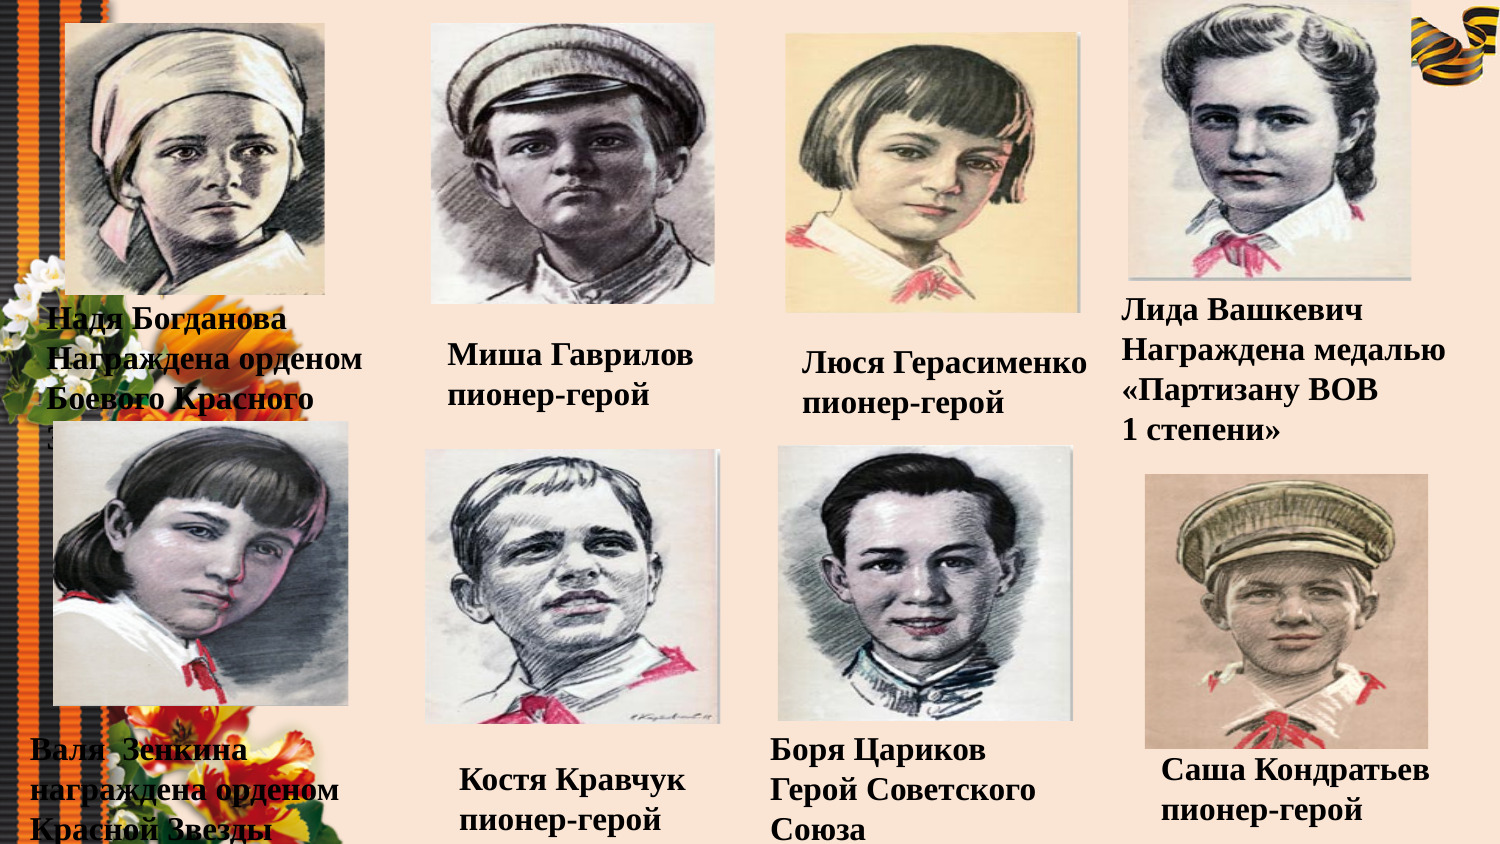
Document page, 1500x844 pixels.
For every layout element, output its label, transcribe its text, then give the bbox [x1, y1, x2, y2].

picture [424, 448, 721, 725]
picture [777, 445, 1074, 721]
text_box Надя Богданова Награждена орденом Боевого Красного Знамени [31, 289, 379, 464]
picture [785, 31, 1081, 313]
text_box Саша Кондратьев пионер-герой [1146, 739, 1446, 835]
text_box Боря Цариков Герой Советского Союза [755, 719, 1052, 844]
picture [1127, 0, 1500, 281]
picture [1144, 473, 1429, 749]
picture [430, 23, 715, 304]
text_box Валя Зенкина награждена орденом Красной Звезды [15, 719, 355, 844]
text_box Люся Герасименко пионер-герой [787, 333, 1103, 428]
text_box Костя Кравчук пионер-герой [444, 749, 702, 844]
picture [0, 0, 364, 844]
text_box Лида Вашкевич Награждена медалью «Партизану ВОВ 1 степени» [1106, 280, 1462, 455]
text_box Миша Гаврилов пионер-герой [432, 324, 710, 419]
